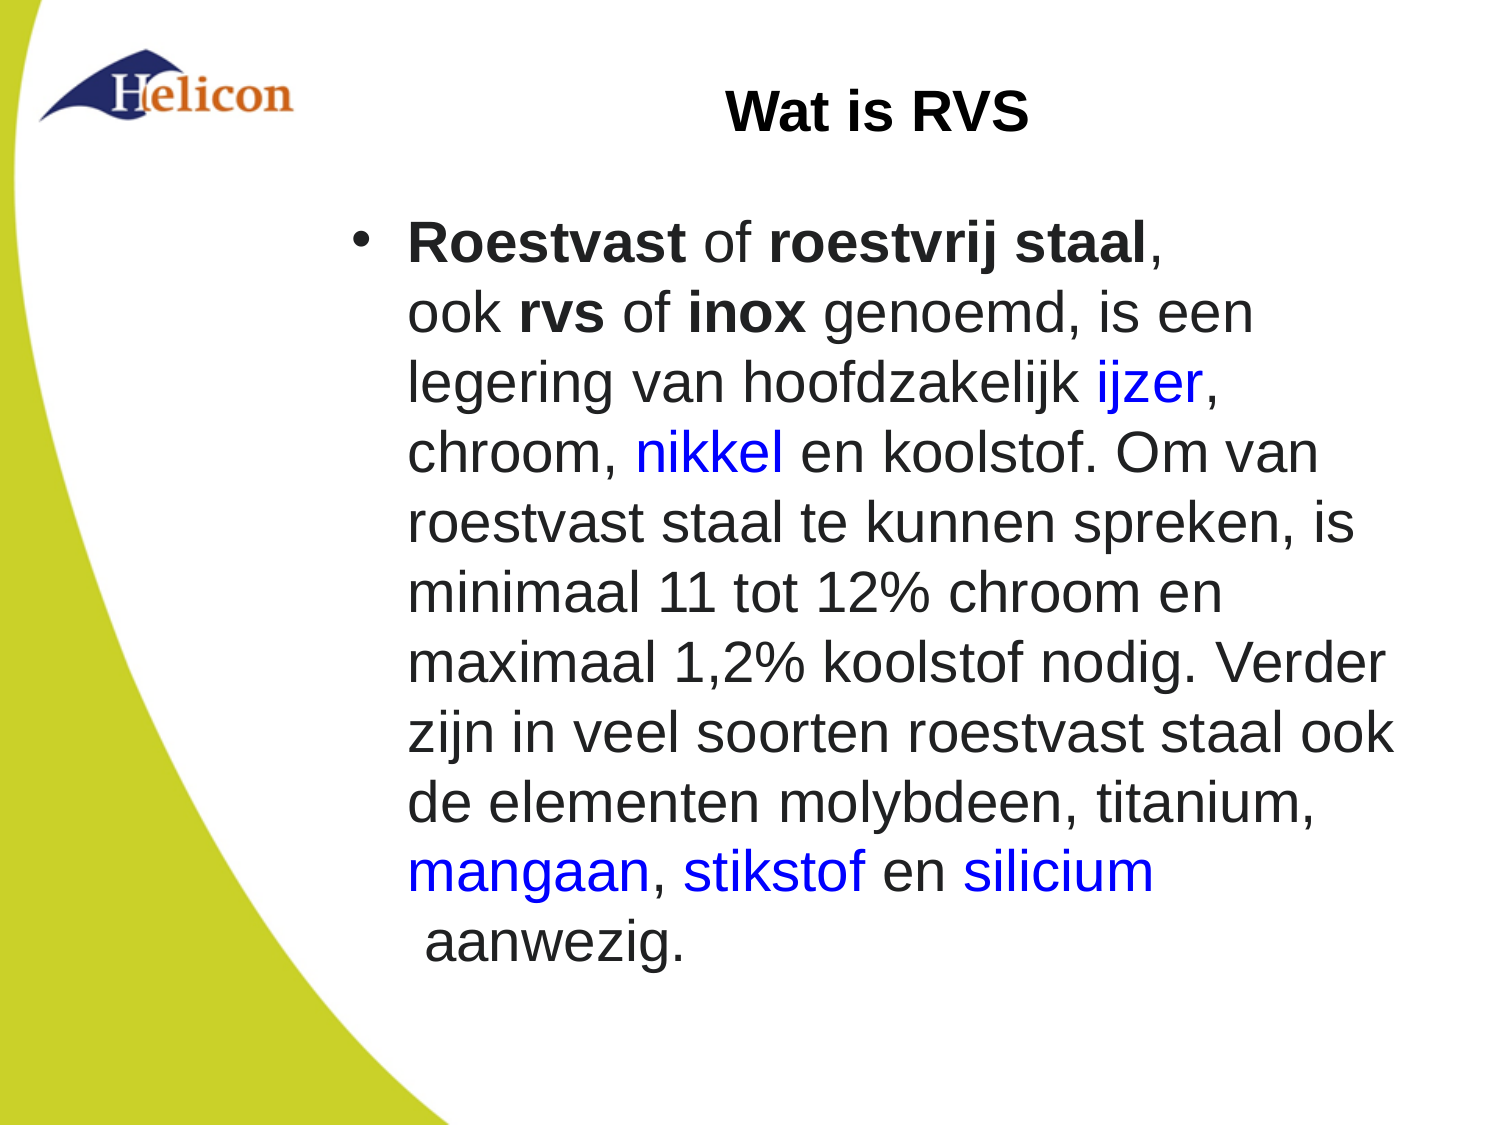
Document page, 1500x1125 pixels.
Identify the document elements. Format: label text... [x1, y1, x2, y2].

title Wat is RVS [324, 54, 1415, 161]
picture [0, 0, 1500, 1125]
list Roestvast of roestvrij staal, ook rvs of inox genoemd, is een legering van hoofdzakelijk ijzer, chroom, nikkel en koolstof. Om van roestvast staal te kunnen spreken, is minimaal 11 tot 12% chroom en maximaal 1,2% koolstof nodig. Verder zijn in veel soorten roestvast staal ook de elementen molybdeen, titanium, mangaan, stikstof en silicium aanwezig. [336, 196, 1425, 1005]
